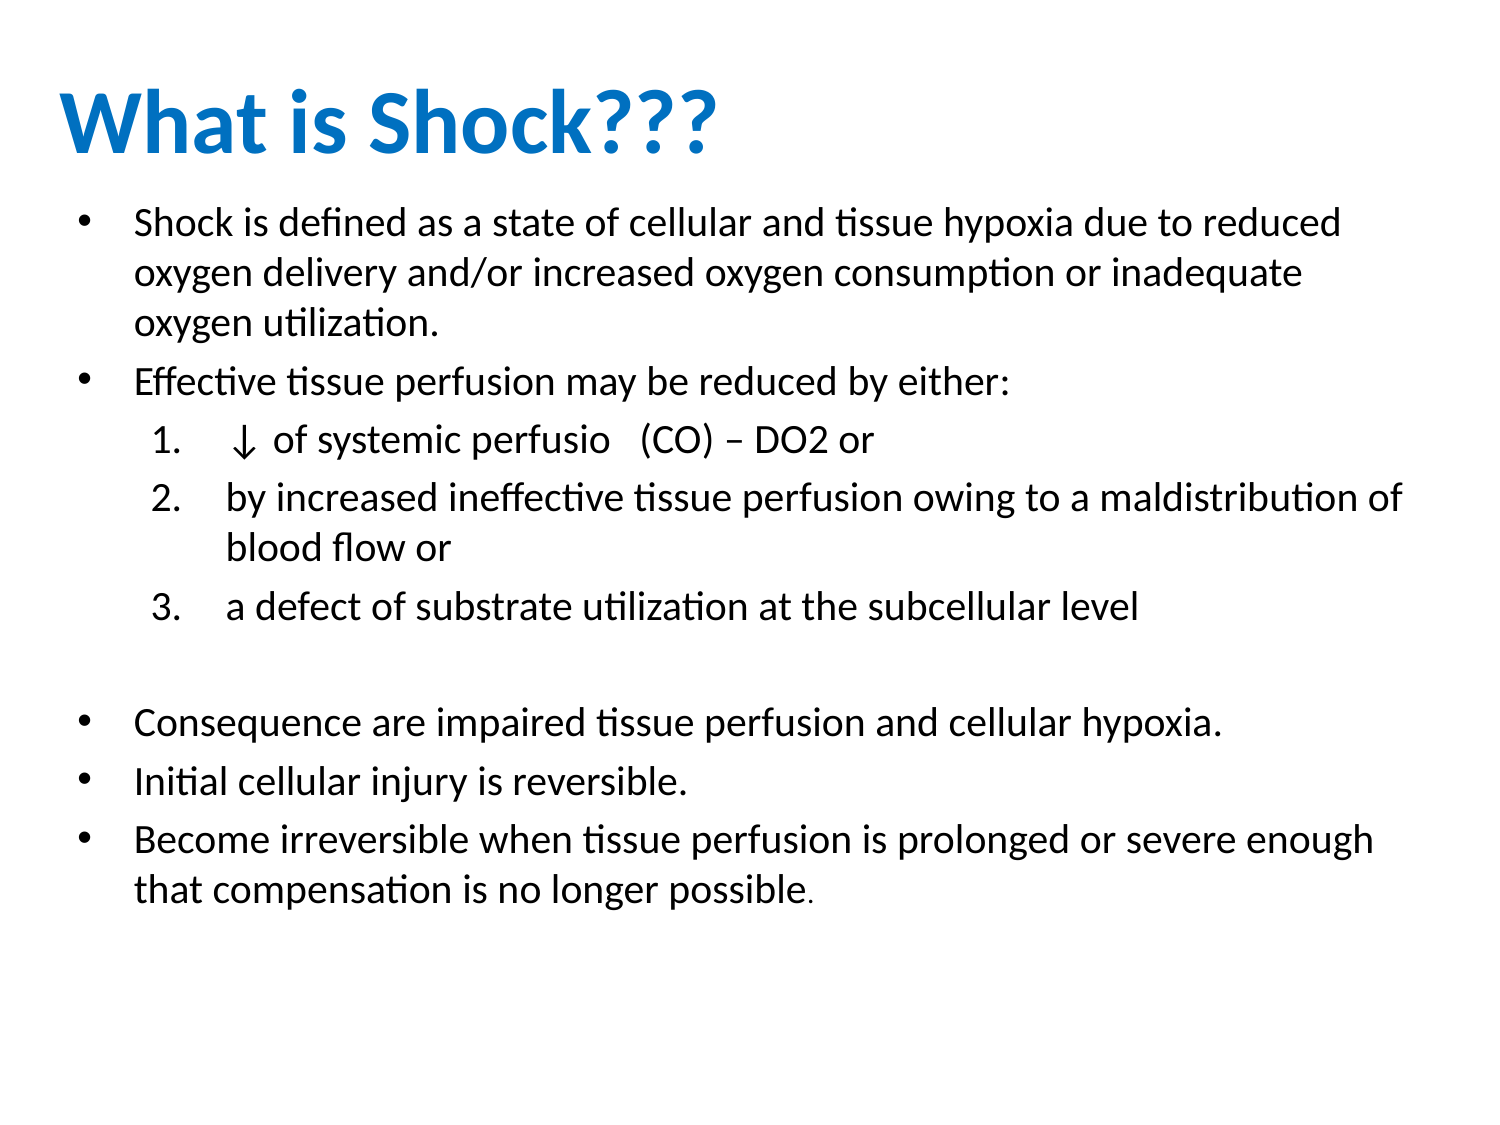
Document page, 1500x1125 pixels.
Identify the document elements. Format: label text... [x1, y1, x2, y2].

list Shock is defined as a state of cellular and tissue hypoxia due to reduced oxygen delivery and/or increased oxygen consumption or inadequate oxygen utilization. Effective tissue perfusion may be reduced by either: ↓ of systemic perfusio (CO) – DO2 or by increased ineffective tissue perfusion owing to a maldistribution of blood flow or a defect of substrate utilization at the subcellular level Consequence are impaired tissue perfusion and cellular hypoxia. Initial cellular injury is reversible. Become irreversible when tissue perfusion is prolonged or severe enough that compensation is no longer possible. [62, 187, 1442, 1125]
title What is Shock??? [44, 23, 1395, 211]
